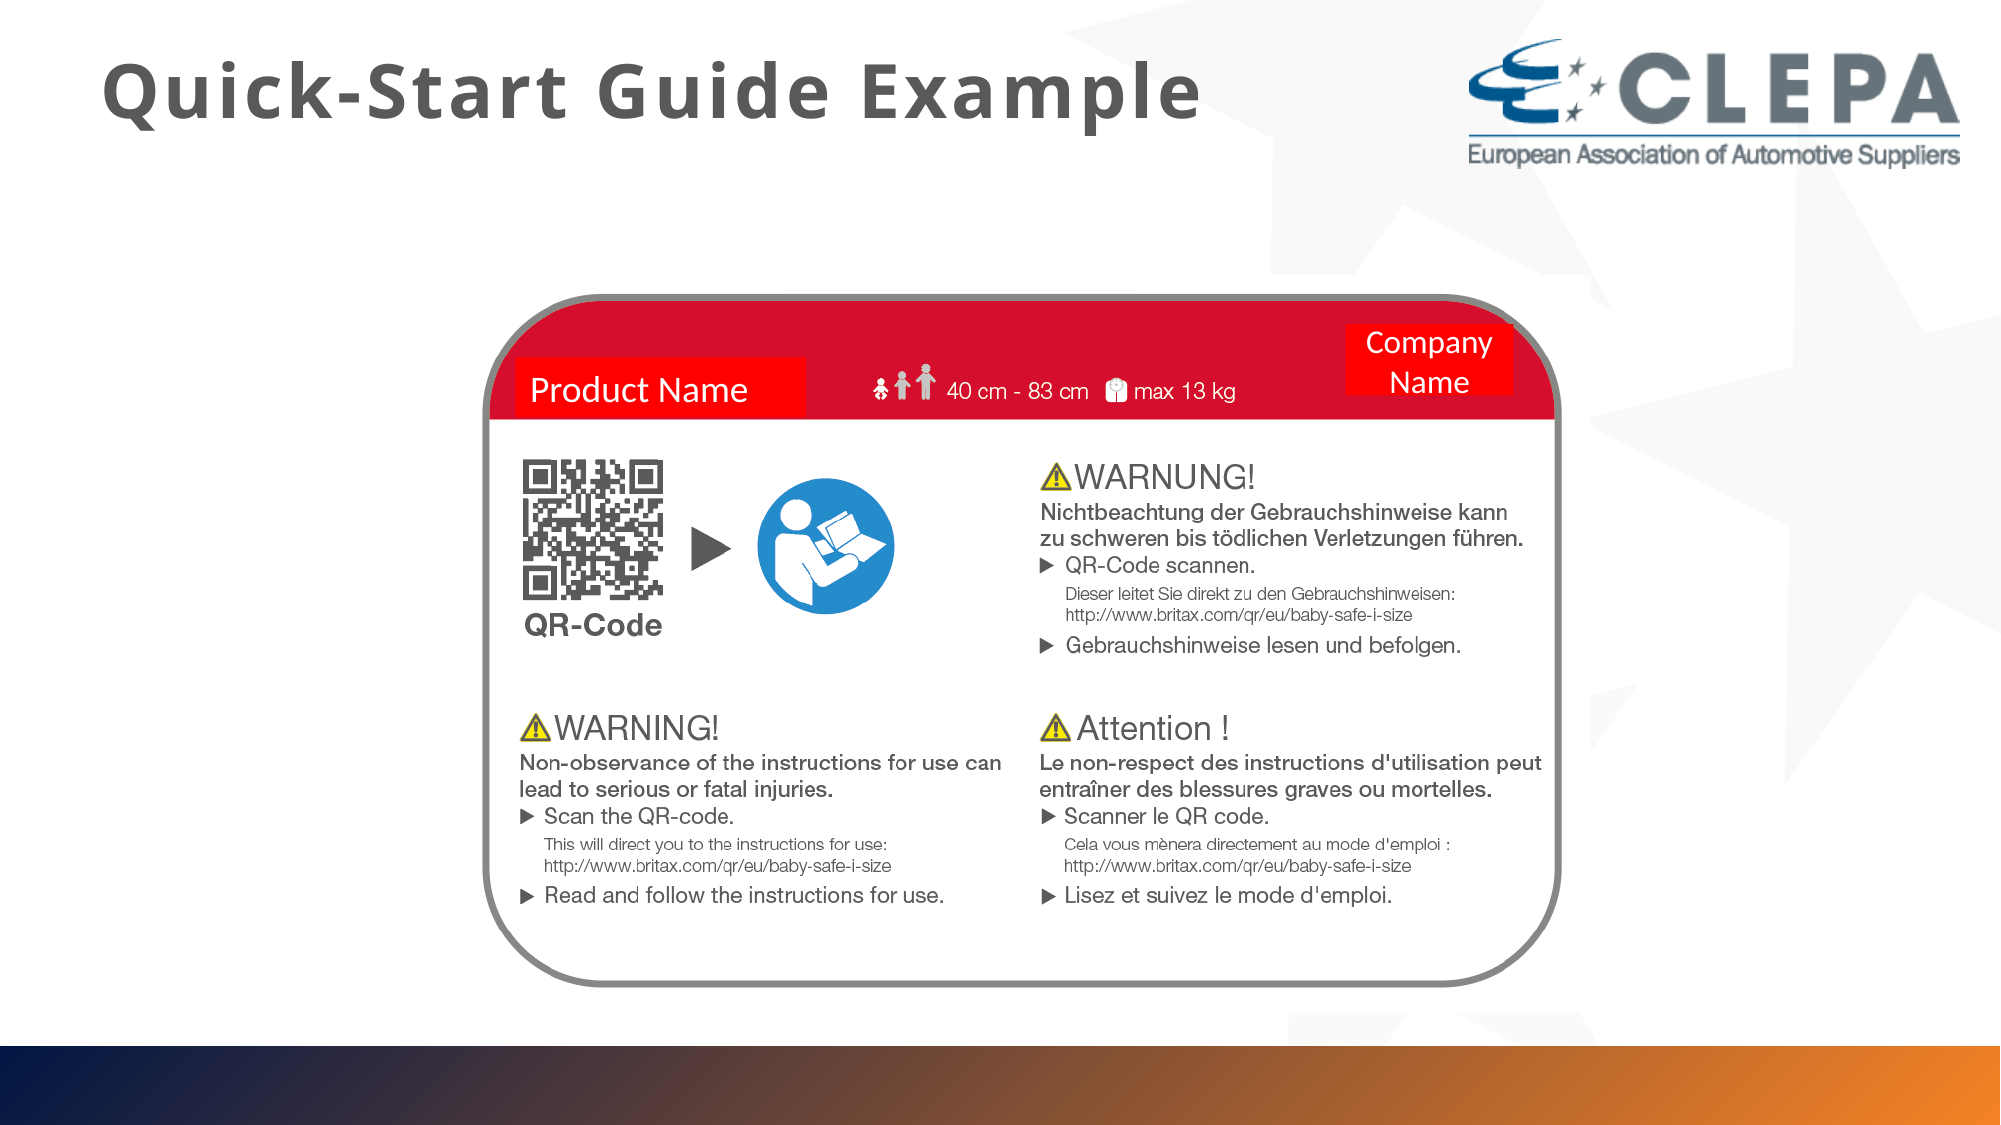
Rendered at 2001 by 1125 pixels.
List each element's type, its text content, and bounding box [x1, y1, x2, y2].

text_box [515, 323, 1514, 418]
picture [464, 274, 1591, 1014]
picture [1469, 39, 1960, 169]
title Quick-Start Guide Example [85, 58, 1277, 142]
